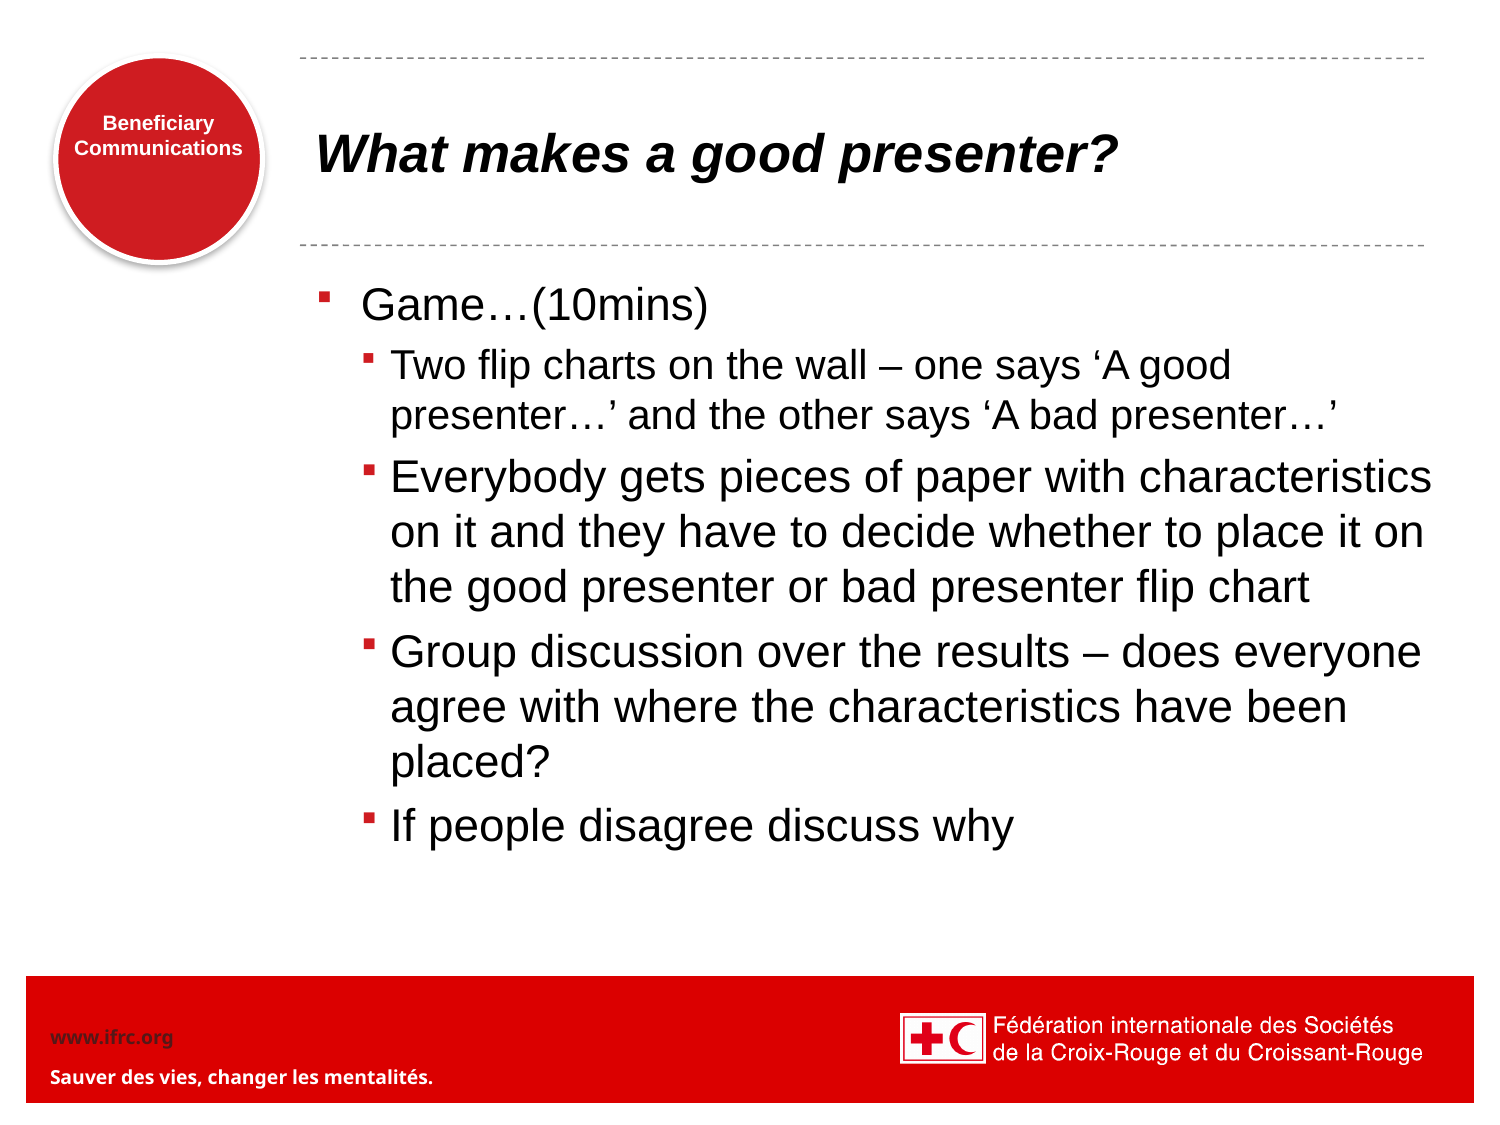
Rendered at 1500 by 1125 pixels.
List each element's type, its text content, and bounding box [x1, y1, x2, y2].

title What makes a good presenter? [299, 57, 1426, 246]
list Game…(10mins) Two flip charts on the wall – one says ‘A good presenter…’ and the other says ‘A bad presenter…’ Everybody gets pieces of paper with characteristics on it and they have to decide whether to place it on the good presenter or bad presenter flip chart Group discussion over the results – does everyone agree with where the characteristics have been placed? If people disagree discuss why [300, 266, 1474, 981]
picture [900, 1013, 1422, 1065]
